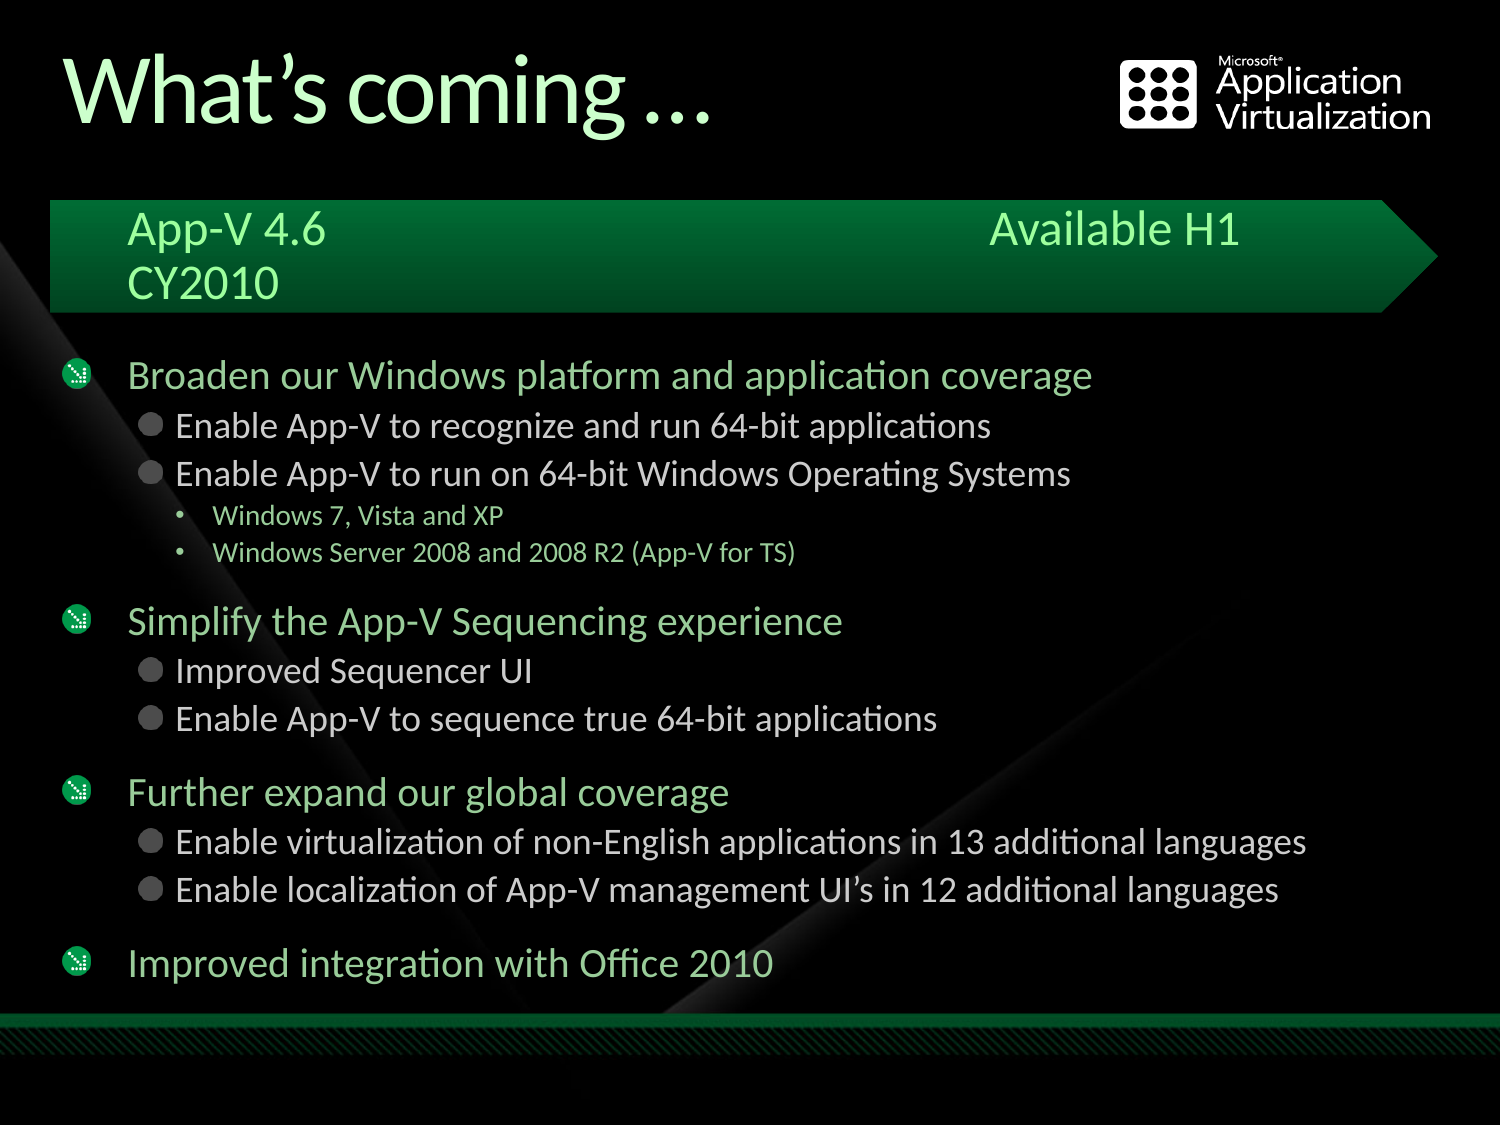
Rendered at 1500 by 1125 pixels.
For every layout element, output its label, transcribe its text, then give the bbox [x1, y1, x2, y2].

title What’s coming … [62, 37, 1438, 147]
list Broaden our Windows platform and application coverage Enable App-V to recognize and run 64-bit applications Enable App-V to run on 64-bit Windows Operating Systems Windows 7, Vista and XP Windows Server 2008 and 2008 R2 (App-V for TS) Simplify the App-V Sequencing experience Improved Sequencer UI Enable App-V to sequence true 64-bit applications Further expand our global coverage Enable virtualization of non-English applications in 13 additional languages Enable localization of App-V management UI’s in 12 additional languages Improved integration with Office 2010 [62, 353, 1438, 1019]
picture [0, 0, 1500, 1125]
text_box App-V 4.6 Available H1 CY2010 [50, 200, 1438, 313]
